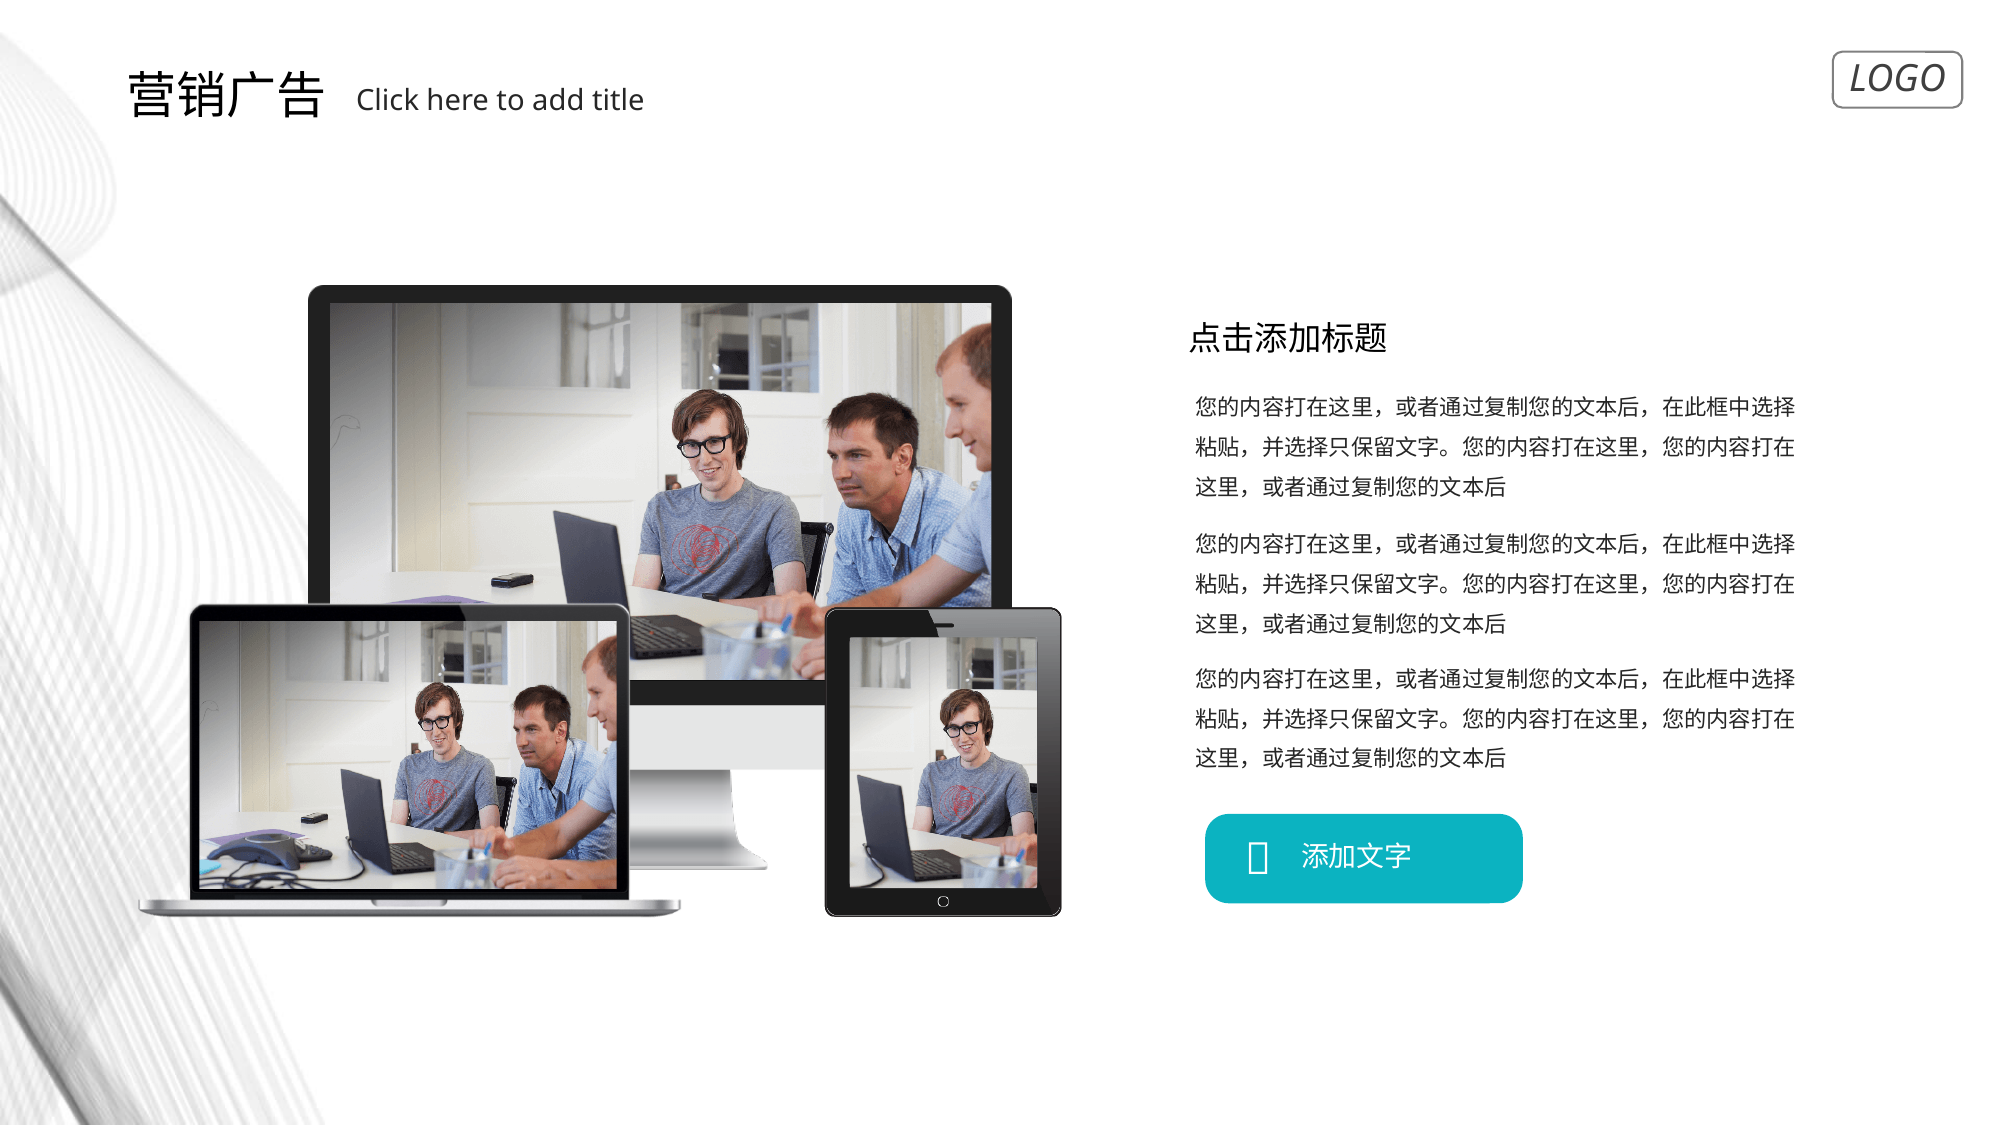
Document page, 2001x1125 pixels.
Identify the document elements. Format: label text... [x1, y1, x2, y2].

text_box Click here to add title [341, 67, 732, 125]
text_box 您的内容打在这里，或者通过复制您的文本后，在此框中选择粘贴，并选择只保留文字。您的内容打在这里，您的内容打在这里，或者通过复制您的文本后 [1175, 641, 1828, 758]
picture [0, 0, 2000, 1125]
text_box 点击添加标题 [1173, 310, 1699, 365]
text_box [1205, 813, 1523, 904]
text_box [824, 607, 1062, 917]
text_box 您的内容打在这里，或者通过复制您的文本后，在此框中选择粘贴，并选择只保留文字。您的内容打在这里，您的内容打在这里，或者通过复制您的文本后 [1175, 369, 1828, 487]
text_box 营销广告 [31, 55, 342, 131]
text_box 您的内容打在这里，或者通过复制您的文本后，在此框中选择粘贴，并选择只保留文字。您的内容打在这里，您的内容打在这里，或者通过复制您的文本后 [1175, 507, 1828, 624]
